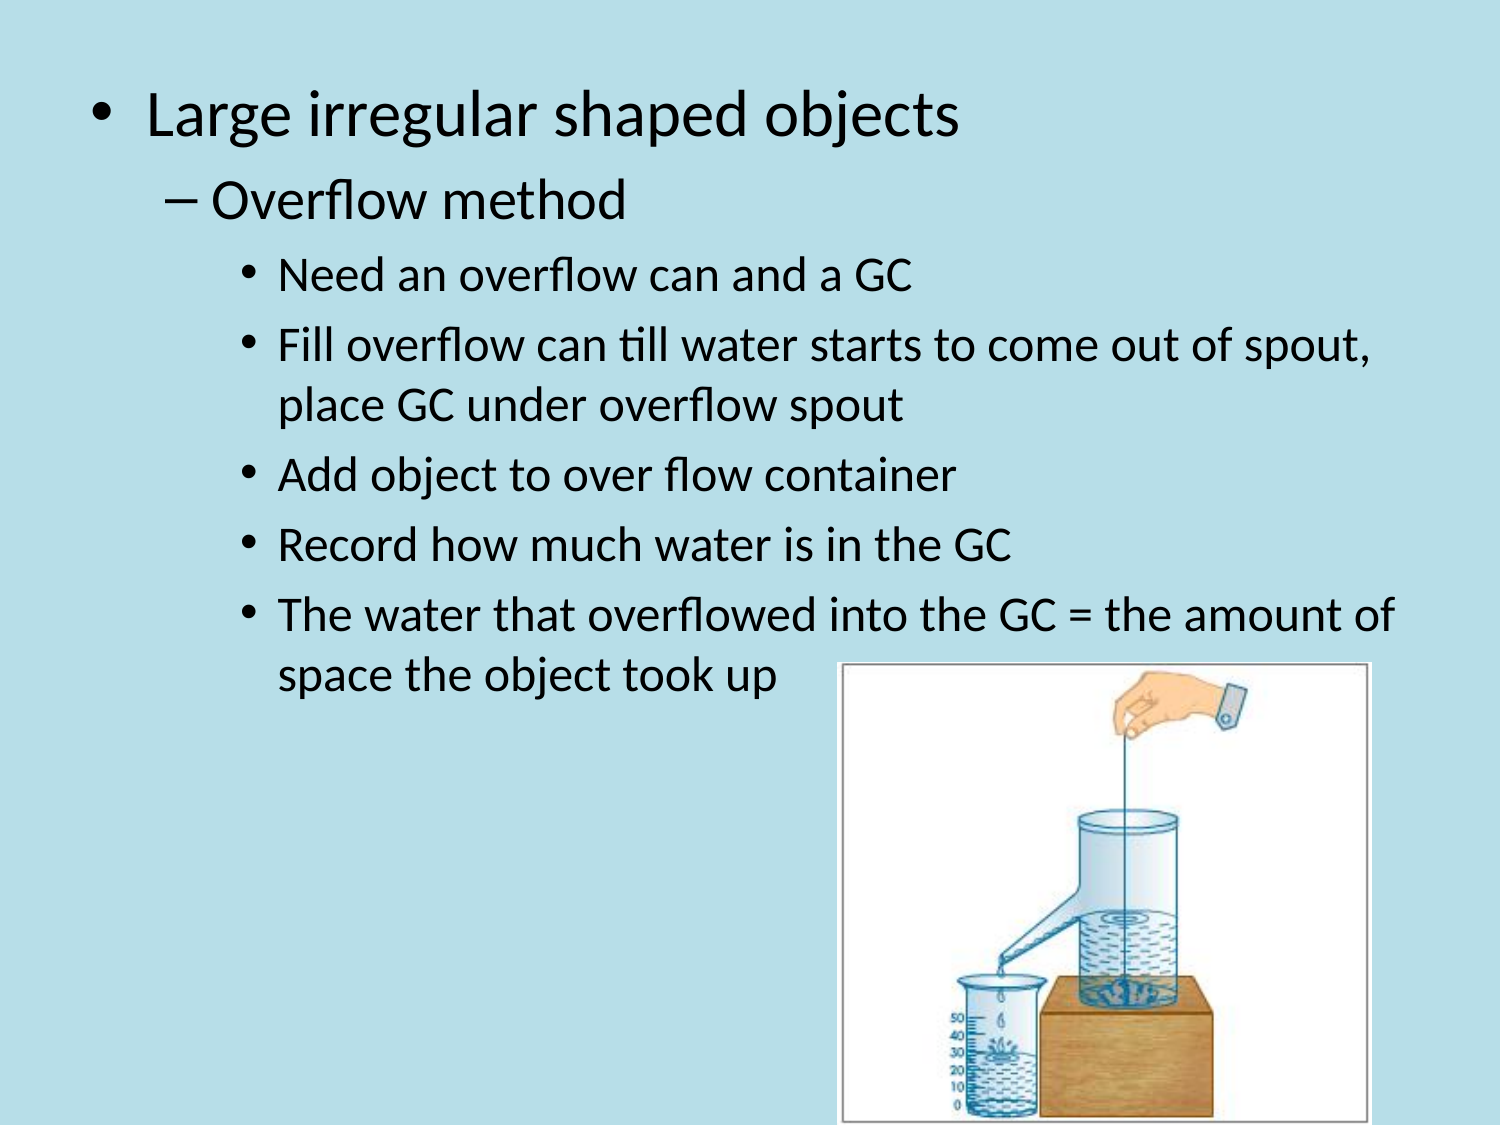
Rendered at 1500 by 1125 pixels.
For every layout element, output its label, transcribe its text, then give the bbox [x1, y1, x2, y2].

picture [837, 662, 1372, 1125]
list Large irregular shaped objects Overflow method Need an overflow can and a GC Fill overflow can till water starts to come out of spout, place GC under overflow spout Add object to over flow container Record how much water is in the GC The water that overflowed into the GC = the amount of space the object took up [75, 62, 1425, 738]
